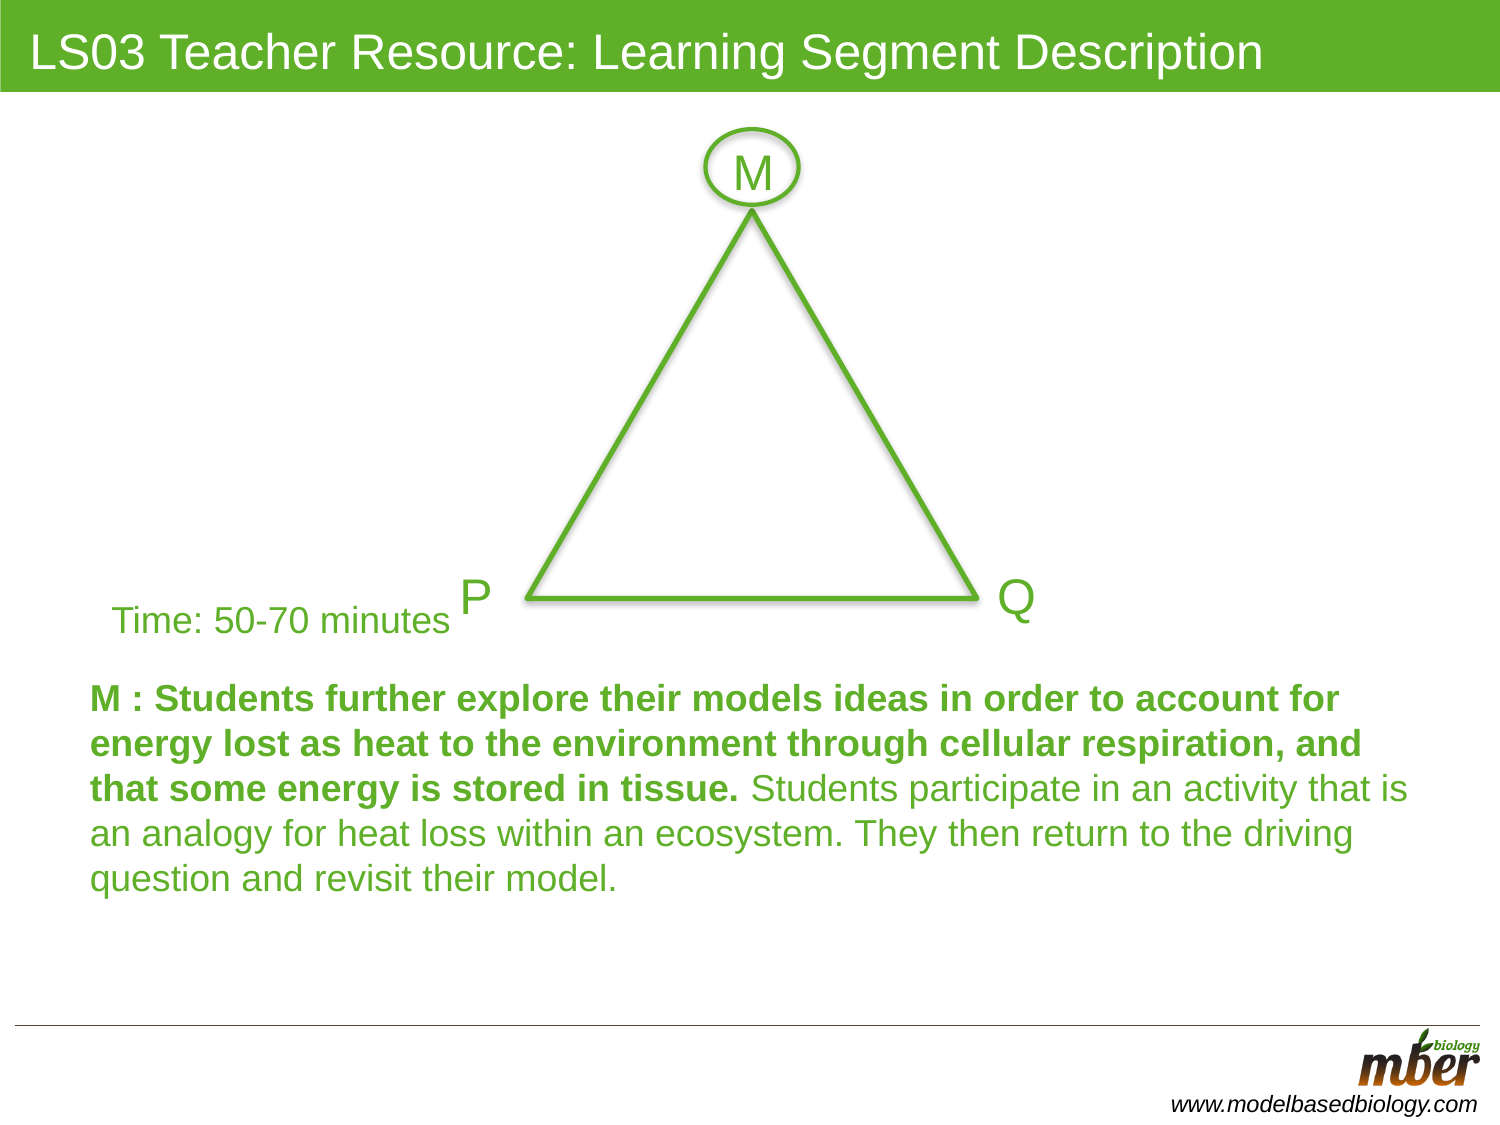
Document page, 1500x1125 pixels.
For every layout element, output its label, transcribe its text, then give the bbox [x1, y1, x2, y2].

picture [1358, 1028, 1480, 1086]
title LS03 Teacher Resource: Learning Segment Description [14, 11, 1480, 89]
text_box Time: 50-70 minutes [96, 588, 499, 649]
text_box M : Students further explore their models ideas in order to account for energy lost as heat to the environment through cellular respiration, and that some energy is stored in tissue. Students participate in an activity that is an analogy for heat loss within an ecosystem. They then return to the driving question and revisit their model. [75, 666, 1451, 978]
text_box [444, 132, 1060, 634]
